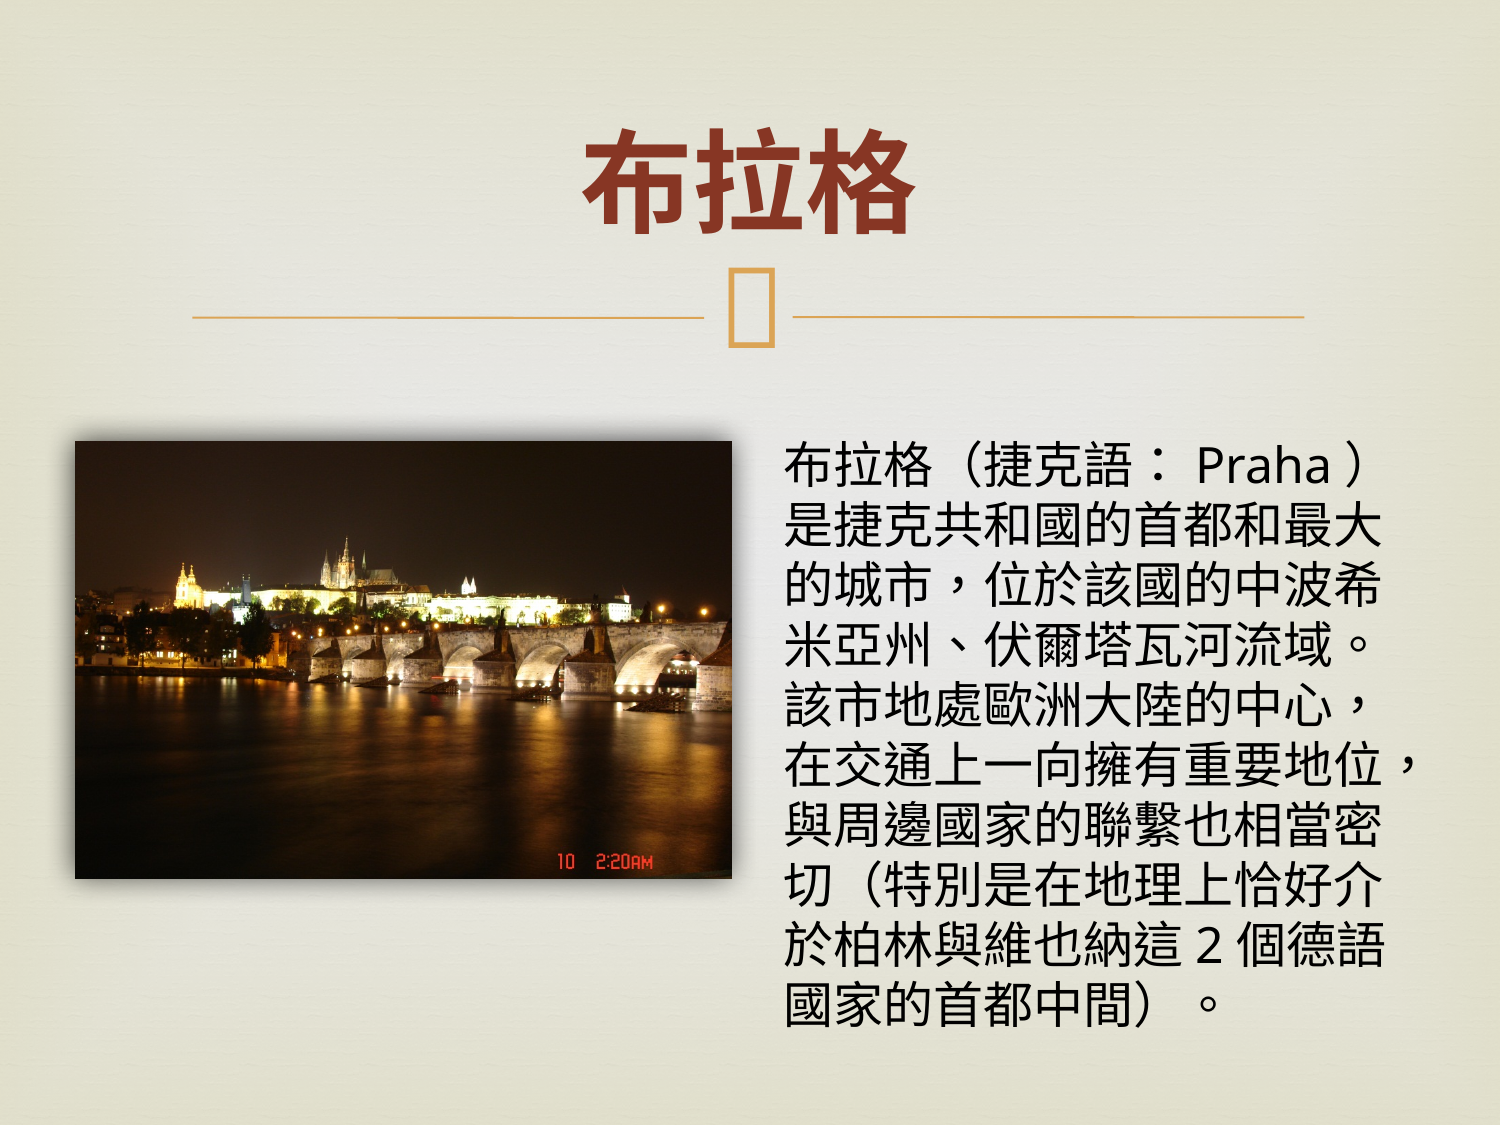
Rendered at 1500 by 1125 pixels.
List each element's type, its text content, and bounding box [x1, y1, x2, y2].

text_box 布拉格（捷克語：Praha）是捷克共和國的首都和最大的城市，位於該國的中波希米亞州、伏爾塔瓦河流域。該市地處歐洲大陸的中心，在交通上一向擁有重要地位，與周邊國家的聯繫也相當密切（特別是在地理上恰好介於柏林與維也納這2個德語國家的首都中間）。 [768, 373, 1426, 1094]
picture [74, 440, 732, 880]
title 布拉格 [112, 93, 1386, 267]
